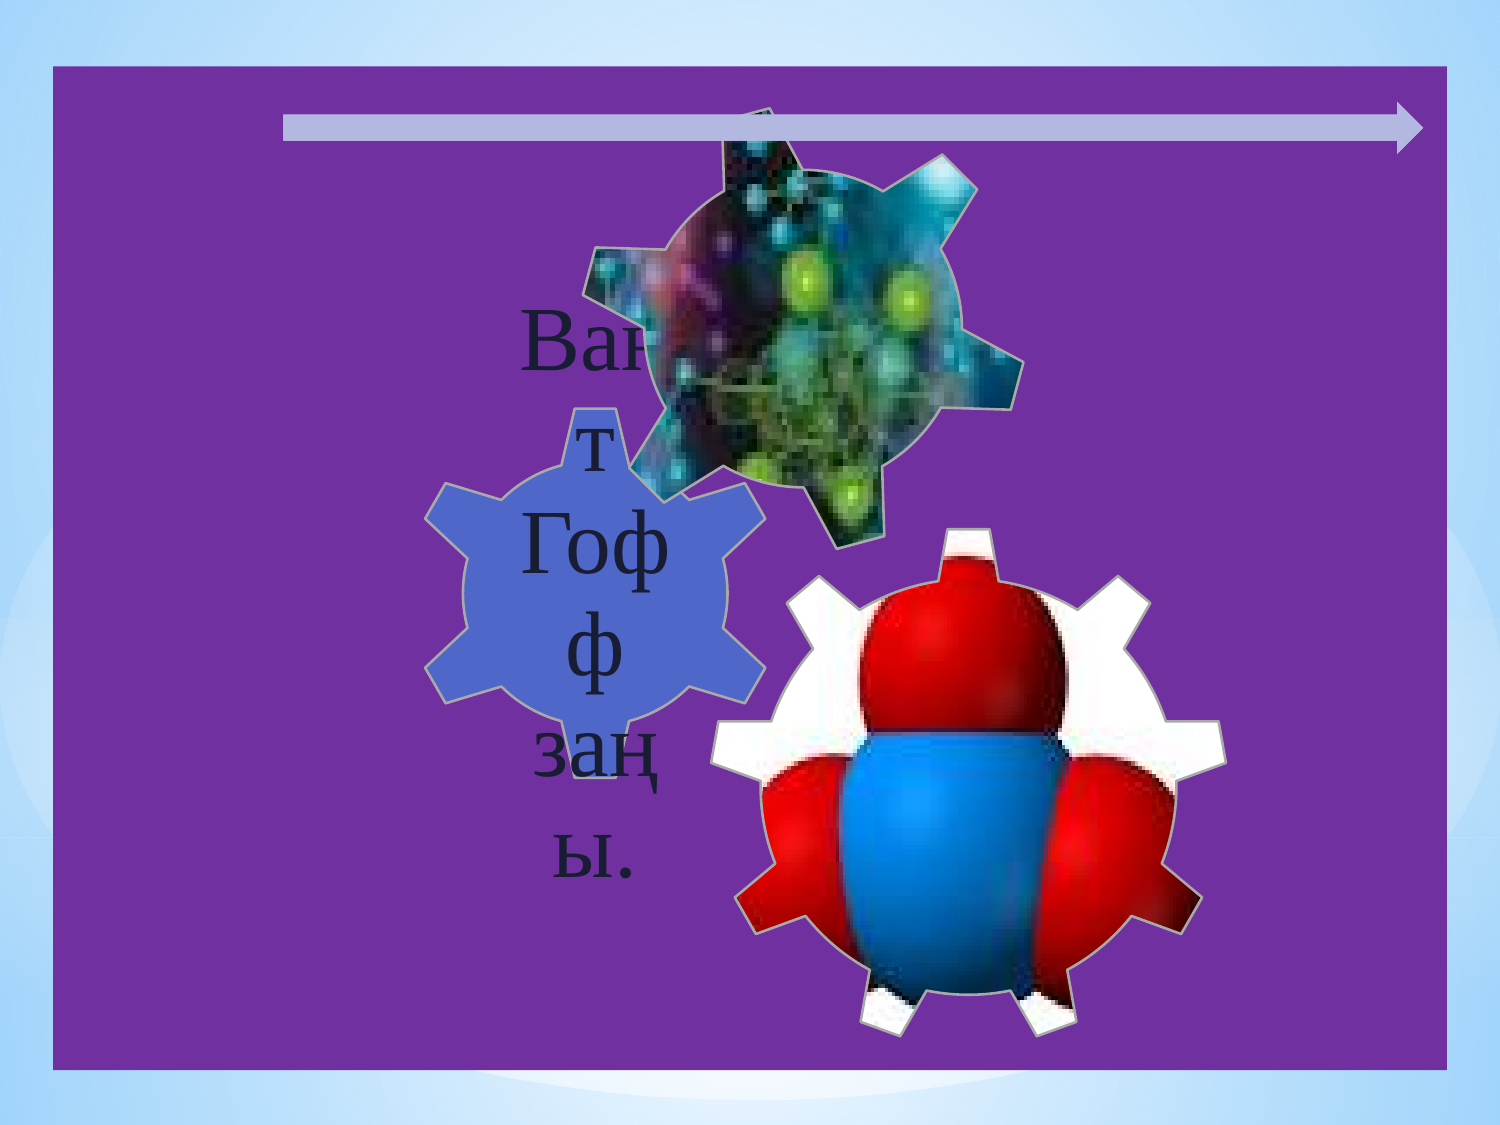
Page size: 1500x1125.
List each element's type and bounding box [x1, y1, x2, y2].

list [52, 66, 1448, 1071]
text_box [88, 101, 1424, 1047]
